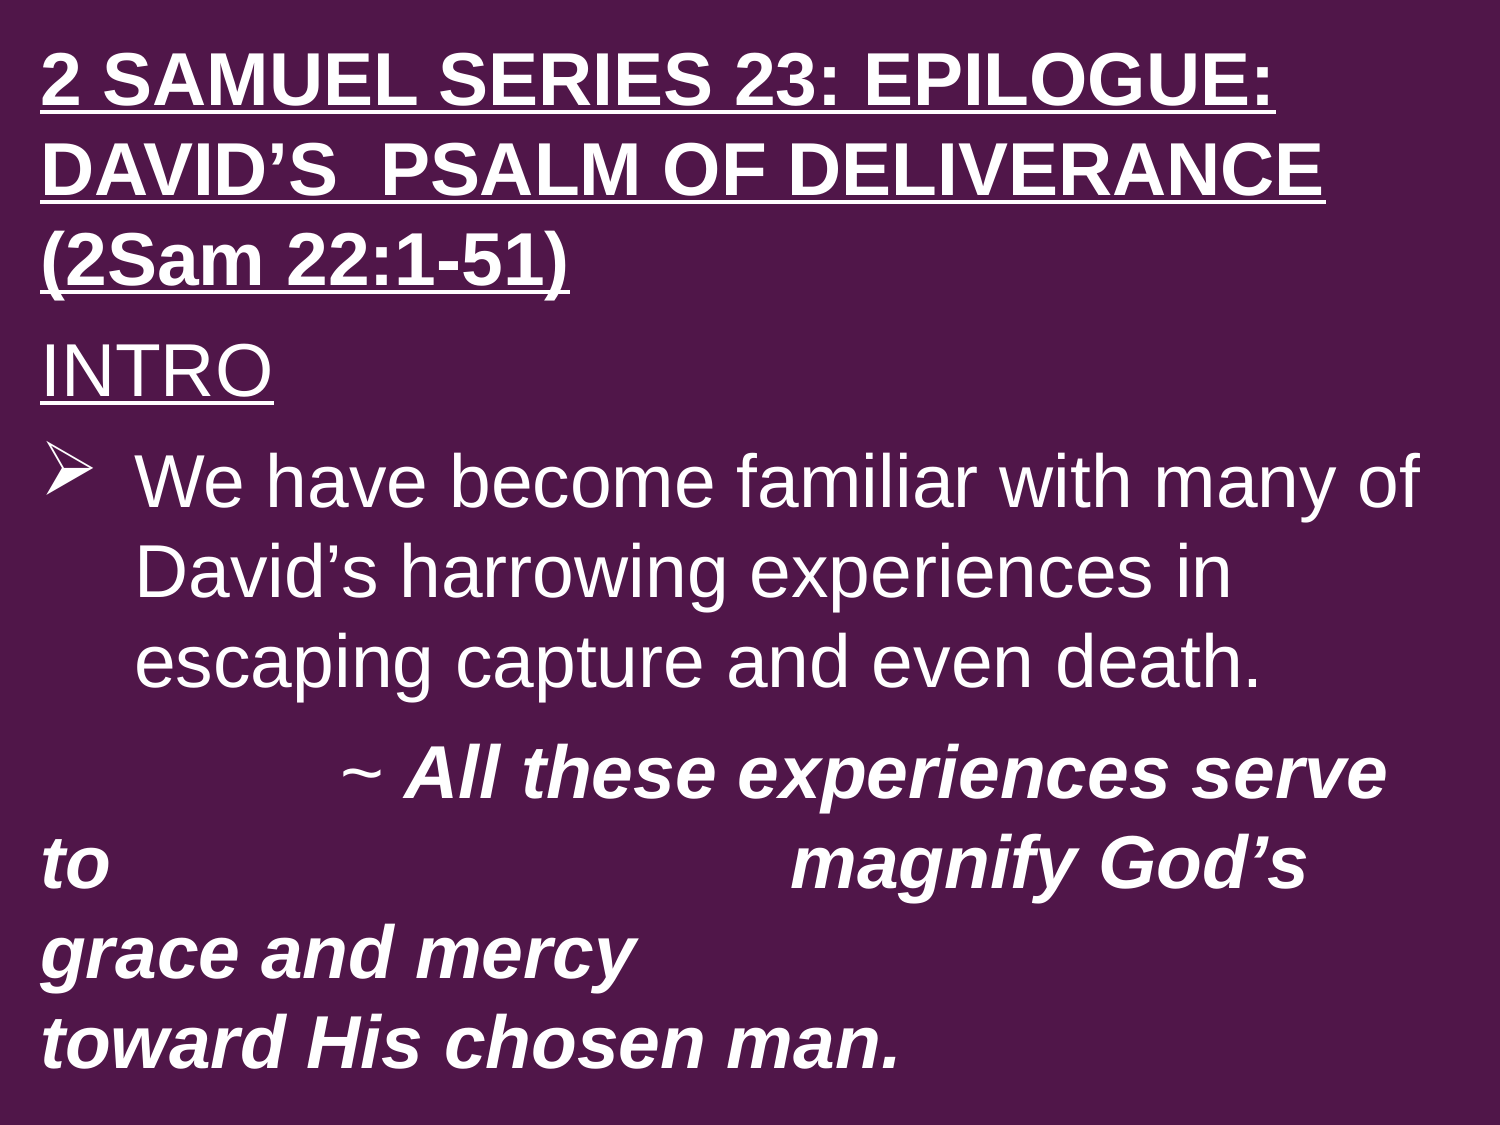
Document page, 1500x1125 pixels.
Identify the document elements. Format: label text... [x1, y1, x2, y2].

subtitle 2 SAMUEL SERIES 23: EPILOGUE: DAVID’S PSALM OF DELIVERANCE (2Sam 22:1-51) INTRO We have become familiar with many of David’s harrowing experiences in escaping capture and even death. ~ All these experiences serve to magnify God’s grace and mercy toward His chosen man. [25, 23, 1473, 1097]
